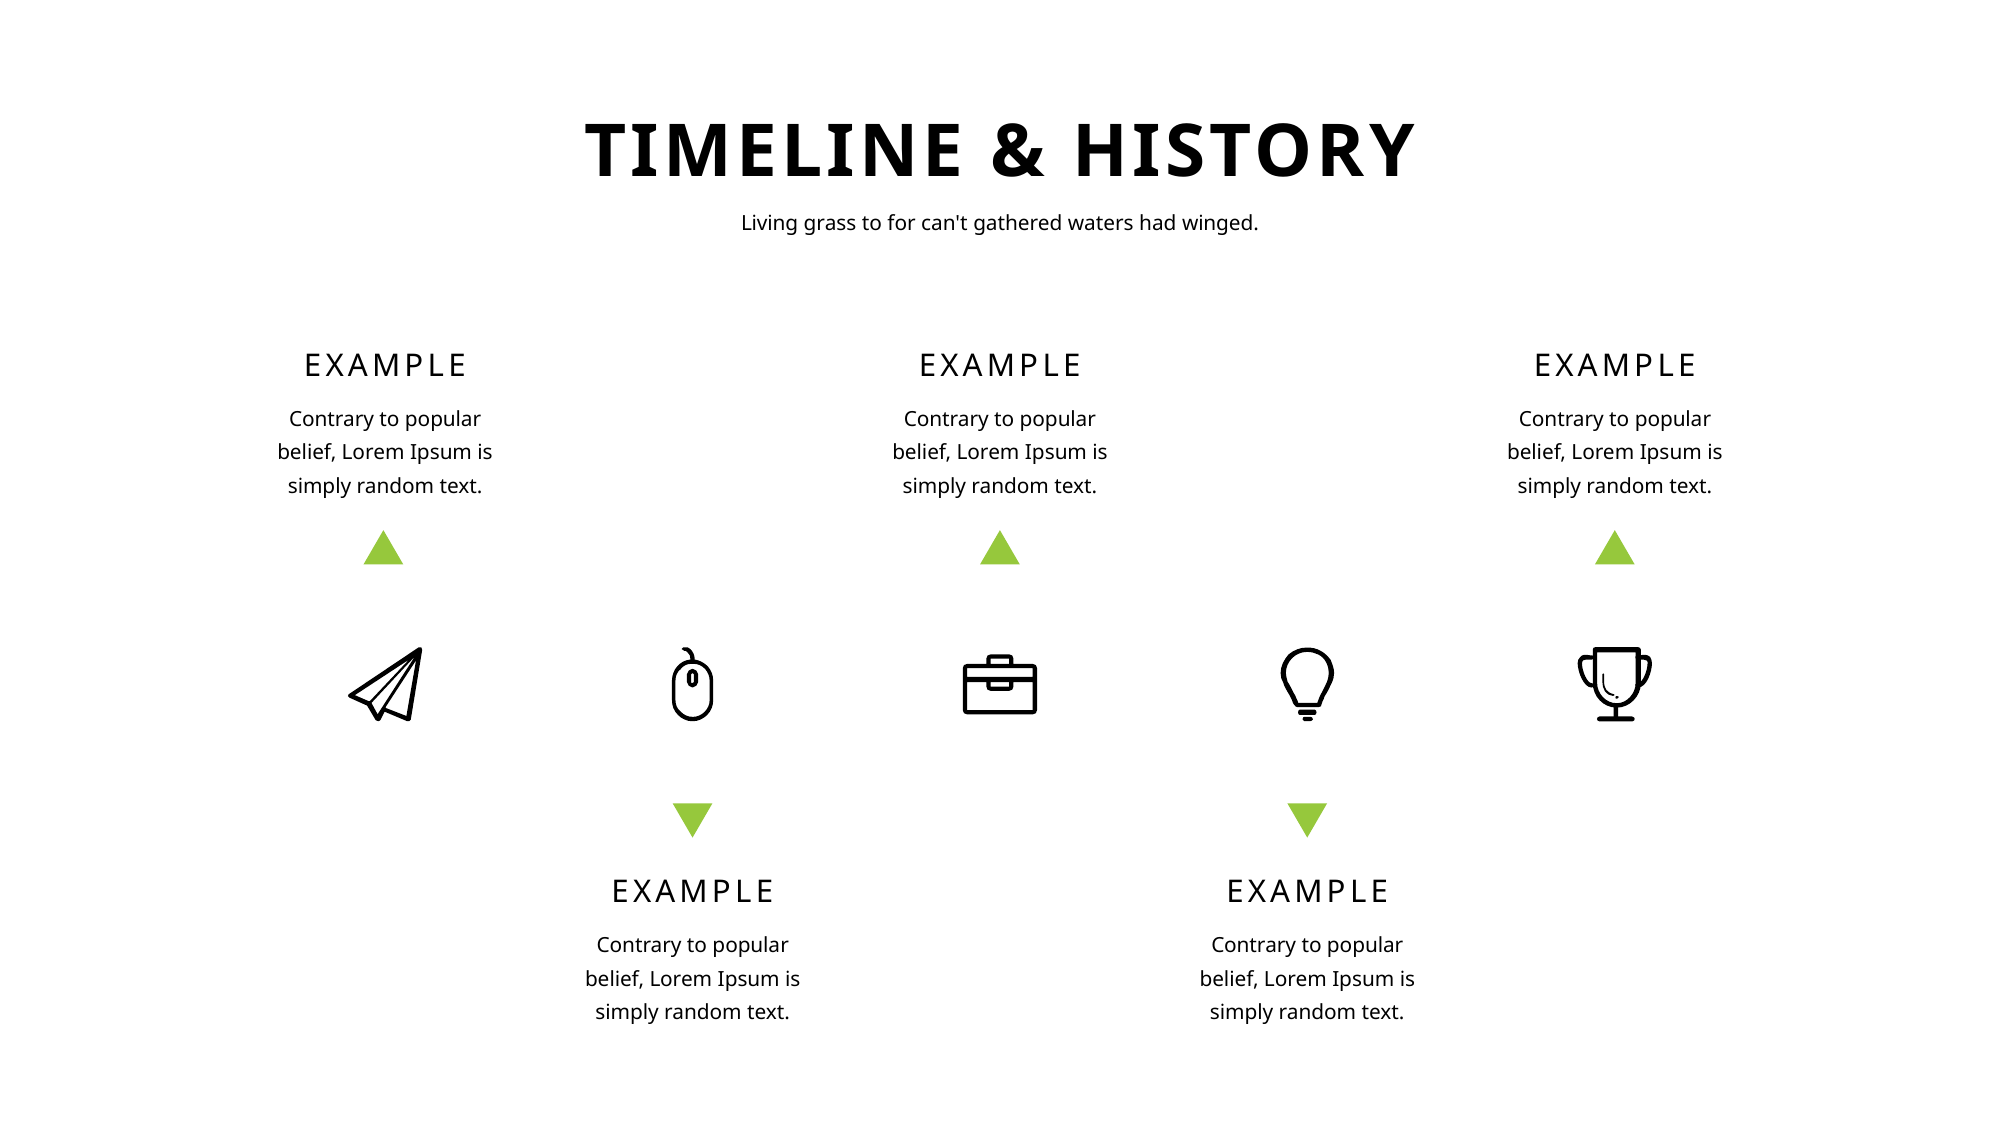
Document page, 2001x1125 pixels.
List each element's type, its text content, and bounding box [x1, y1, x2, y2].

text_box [1577, 647, 1652, 722]
text_box TIMELINE & HISTORY [486, 95, 1513, 199]
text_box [1280, 647, 1335, 722]
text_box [671, 647, 714, 722]
text_box Living grass to for can't gathered waters had winged. [654, 202, 1346, 242]
text_box [1593, 528, 1637, 566]
text_box [347, 647, 423, 722]
text_box [361, 528, 406, 566]
text_box [1285, 802, 1329, 840]
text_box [254, 337, 1746, 504]
text_box [978, 528, 1022, 566]
text_box [962, 654, 1038, 715]
text_box [670, 802, 715, 840]
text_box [562, 863, 1438, 1030]
